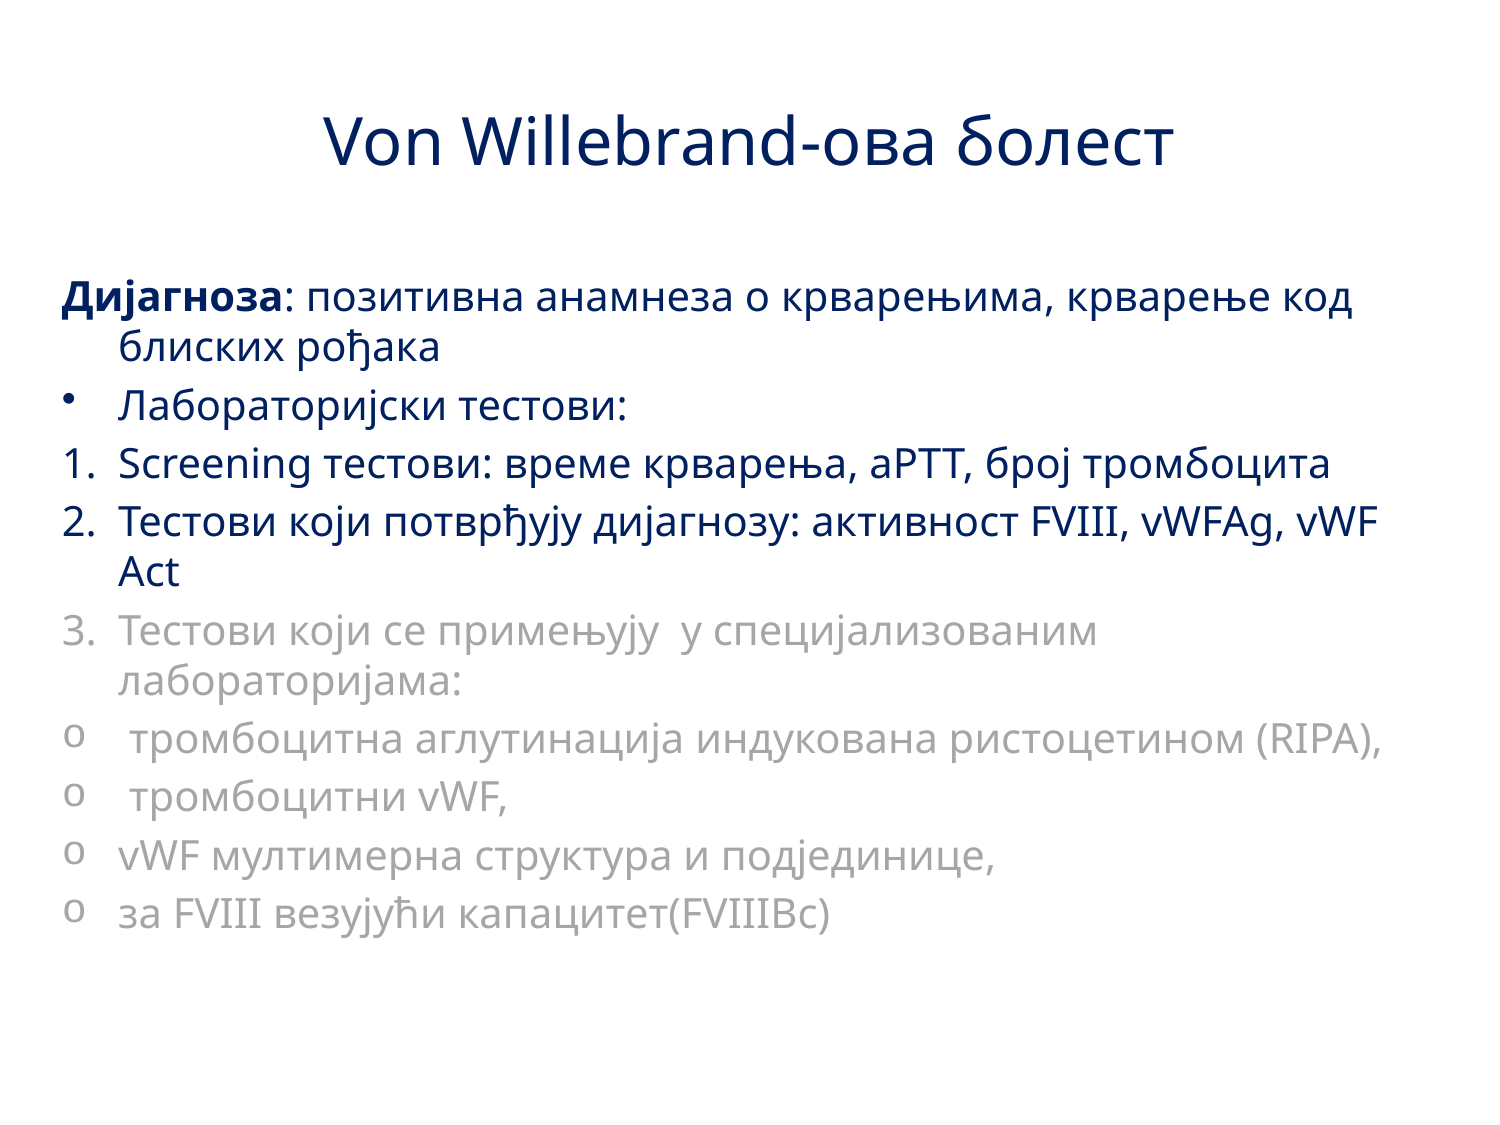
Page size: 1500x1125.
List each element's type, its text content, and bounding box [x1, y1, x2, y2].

title Von Willebrand-ова бoлест [75, 45, 1425, 233]
list Дијагноза: позитивна анамнеза о крварењима, крварење код блиских рођака Лабораторијски тестови: Screening тестови: време крварења, aPTT, број тромбоцита Тестови који потврђују дијагнозу: активност FVIII, vWFAg, vWF Act Тестови који се примењују у специјализованим лабораторијама: тромбоцитна аглутинација индукована ристоцетином (RIPA), тромбоцитни vWF, vWF мултимерна структура и подјединице, зa FVIII везујући капацитет(FVIIIBc) [46, 262, 1425, 1005]
